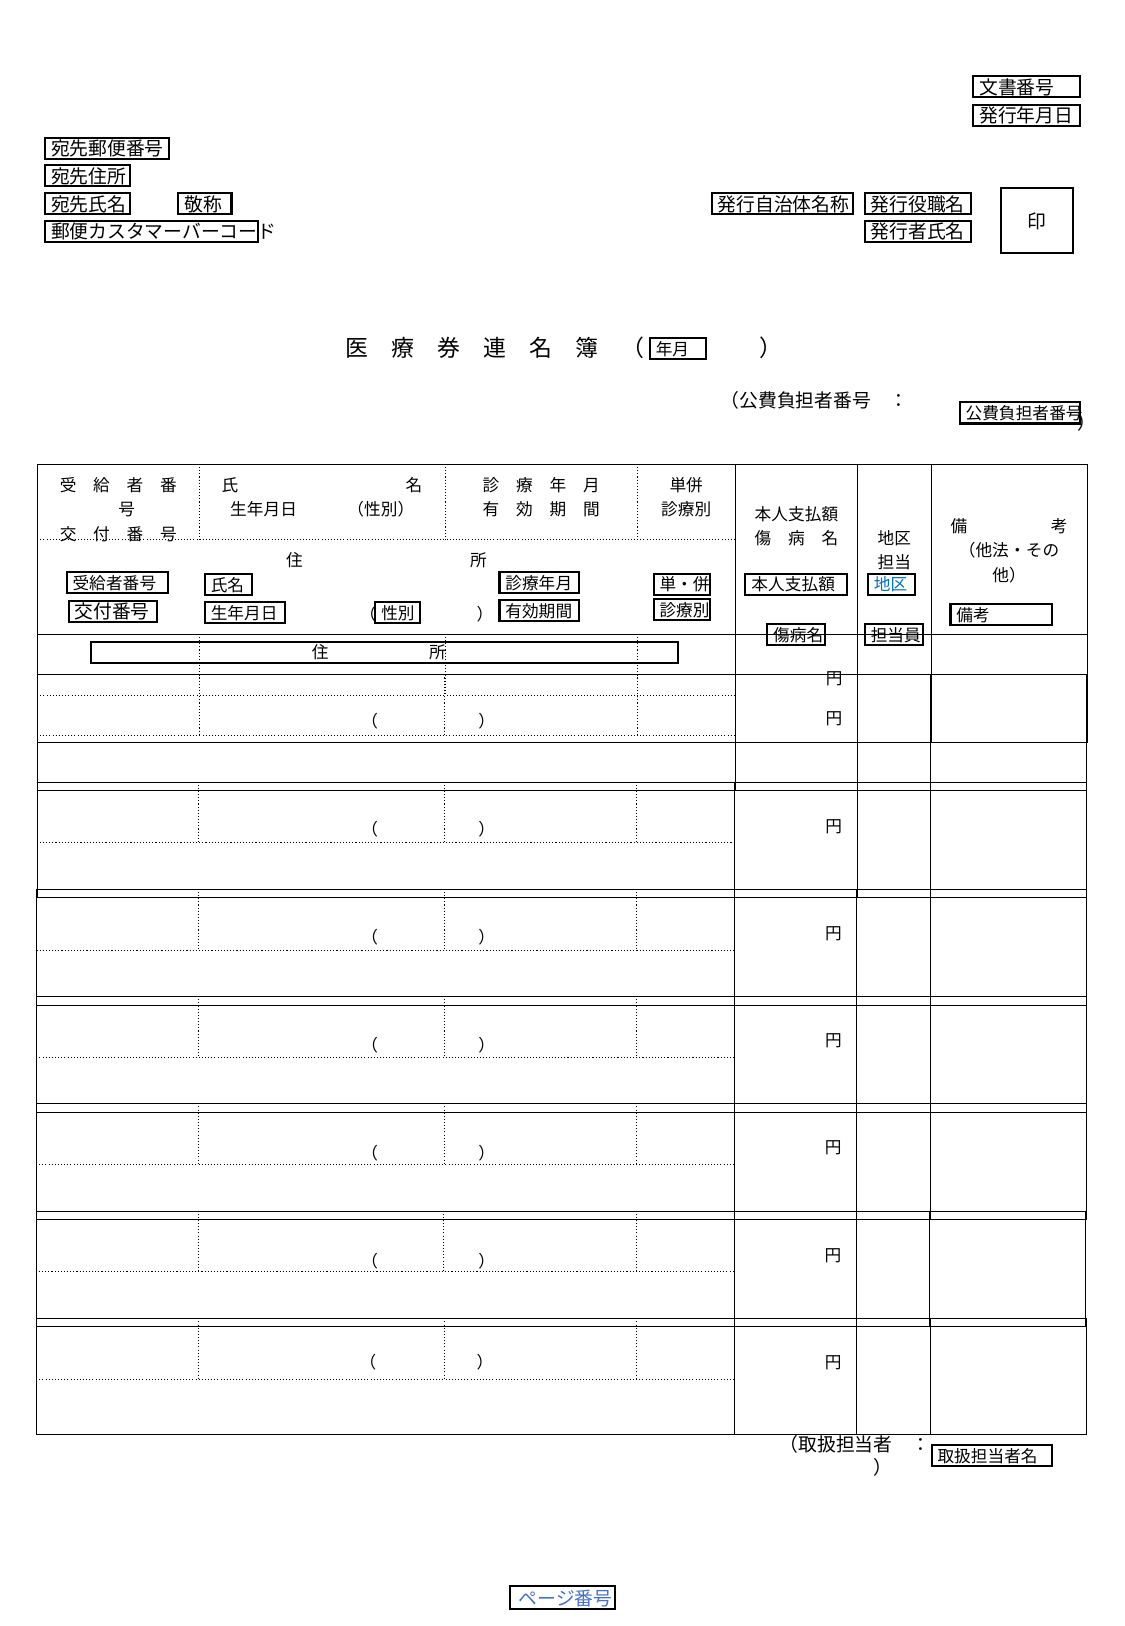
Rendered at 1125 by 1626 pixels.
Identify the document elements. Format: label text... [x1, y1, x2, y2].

text_box （ ） [355, 925, 444, 948]
table_header [198, 1319, 444, 1380]
table_header [931, 1319, 1086, 1434]
table_header [858, 675, 930, 782]
text_box 公費負担者番号 [959, 401, 1081, 425]
text_box （公費負担者番号 ： ） [698, 381, 1111, 464]
table_header [636, 997, 734, 1057]
text_box （ ） [355, 1033, 444, 1056]
table_header [857, 997, 930, 1103]
table_cell [37, 1380, 734, 1434]
table_cell [637, 635, 735, 674]
table_cell [37, 1057, 734, 1103]
text_box 担当員 [864, 623, 924, 646]
text_box （ ） [353, 1351, 442, 1374]
table_header [857, 1104, 930, 1211]
table_header 備 考 （他法・その他） [932, 465, 1087, 634]
text_box 発行年月日 [972, 104, 1081, 127]
table_header [931, 783, 1086, 889]
text_box 医 療 券 連 名 簿 （ ） [91, 326, 1037, 392]
table_header [445, 675, 637, 736]
table_header 円 [735, 783, 857, 889]
table_header [930, 1212, 1085, 1318]
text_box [711, 188, 1074, 254]
text_box 有効期間 [498, 599, 580, 622]
table_header 円 [735, 997, 856, 1103]
text_box 診療年月 [498, 571, 580, 594]
table_header [37, 1104, 198, 1165]
table_header 円 [735, 1319, 856, 1434]
table_header [199, 783, 445, 843]
table_header [636, 1319, 734, 1380]
text_box 生年月日 [204, 601, 286, 624]
table_cell [38, 843, 734, 889]
text_box 敬称 [177, 192, 233, 215]
table_header [445, 890, 637, 950]
table_header 診 療 年 月 有 効 期 間 [445, 465, 637, 539]
table_header [636, 1104, 734, 1165]
text_box 住 所 [90, 641, 679, 664]
text_box （ ） [355, 1141, 444, 1164]
table_header [38, 783, 199, 843]
table_header [444, 1319, 636, 1380]
table_header [857, 890, 930, 996]
table_header [198, 1104, 444, 1165]
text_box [764, 1436, 1124, 1475]
table_header [199, 675, 445, 736]
table_header [858, 783, 930, 889]
table_cell [38, 635, 199, 674]
text_box 宛先住所 [44, 164, 131, 187]
table_header [637, 890, 734, 950]
text_box （ ） [353, 602, 442, 625]
table_header [199, 890, 445, 950]
table_header [198, 997, 444, 1057]
table_cell [199, 635, 445, 641]
table_header 単併 診療別 [637, 465, 735, 539]
table_header [931, 1104, 1086, 1211]
text_box 傷病名 [766, 623, 826, 646]
text_box 本人支払額 [744, 573, 848, 596]
table_header [857, 1212, 929, 1318]
table_header [931, 890, 1086, 996]
text_box 宛先郵便番号 [44, 137, 170, 160]
table_header [857, 1319, 930, 1434]
table_cell [199, 664, 445, 674]
table_header 円 [735, 1104, 856, 1211]
table_cell 円 [736, 635, 857, 674]
table_cell [37, 950, 734, 996]
text_box 備考 [949, 603, 1053, 626]
table_header [37, 1212, 198, 1272]
table_header 地区担当 [858, 465, 931, 634]
text_box 受給者番号 [66, 571, 169, 594]
table_header [444, 1212, 636, 1272]
table_header [37, 890, 199, 950]
table_header [445, 783, 637, 843]
table_header [198, 1212, 444, 1272]
table_cell [37, 1272, 734, 1318]
table_header [637, 783, 734, 843]
text_box （ ） [355, 710, 444, 733]
text_box 宛先氏名 [44, 192, 131, 215]
text_box 年月 [649, 337, 707, 360]
table_cell 住 所 [38, 539, 735, 634]
table_header [38, 675, 199, 736]
table_cell [445, 635, 637, 641]
table_header 円 [735, 890, 856, 996]
table_header [444, 1104, 636, 1165]
table_cell [38, 736, 735, 782]
table_header [931, 997, 1086, 1103]
text_box （ ） [355, 1249, 444, 1272]
text_box 氏名 [204, 573, 253, 596]
text_box 交付番号 [68, 600, 158, 623]
text_box 文書番号 [972, 75, 1081, 98]
table_header [37, 1319, 198, 1380]
text_box ページ番号 [509, 1585, 616, 1610]
text_box 郵便カスタマーバーコード [44, 220, 259, 243]
table_header [444, 997, 636, 1057]
text_box 単・併 [653, 573, 711, 596]
table_cell [37, 1165, 734, 1211]
table_cell [858, 635, 931, 674]
table_header [931, 675, 1086, 782]
table_header 受 給 者 番 号 交 付 番 号 [38, 465, 199, 539]
text_box 地区 [867, 573, 916, 596]
text_box （ ） [355, 817, 444, 841]
table_header [637, 675, 735, 736]
table_header [37, 997, 198, 1057]
table_cell [445, 664, 637, 674]
table_header 円 [735, 1212, 856, 1318]
table_header 氏 名 生年月日 （性別） [199, 465, 445, 539]
table_cell [932, 635, 1087, 674]
table_header 円 [736, 675, 857, 782]
table_header 本人支払額傷 病 名 [736, 465, 857, 634]
text_box 診療別 [653, 598, 711, 621]
table_header [636, 1212, 734, 1272]
